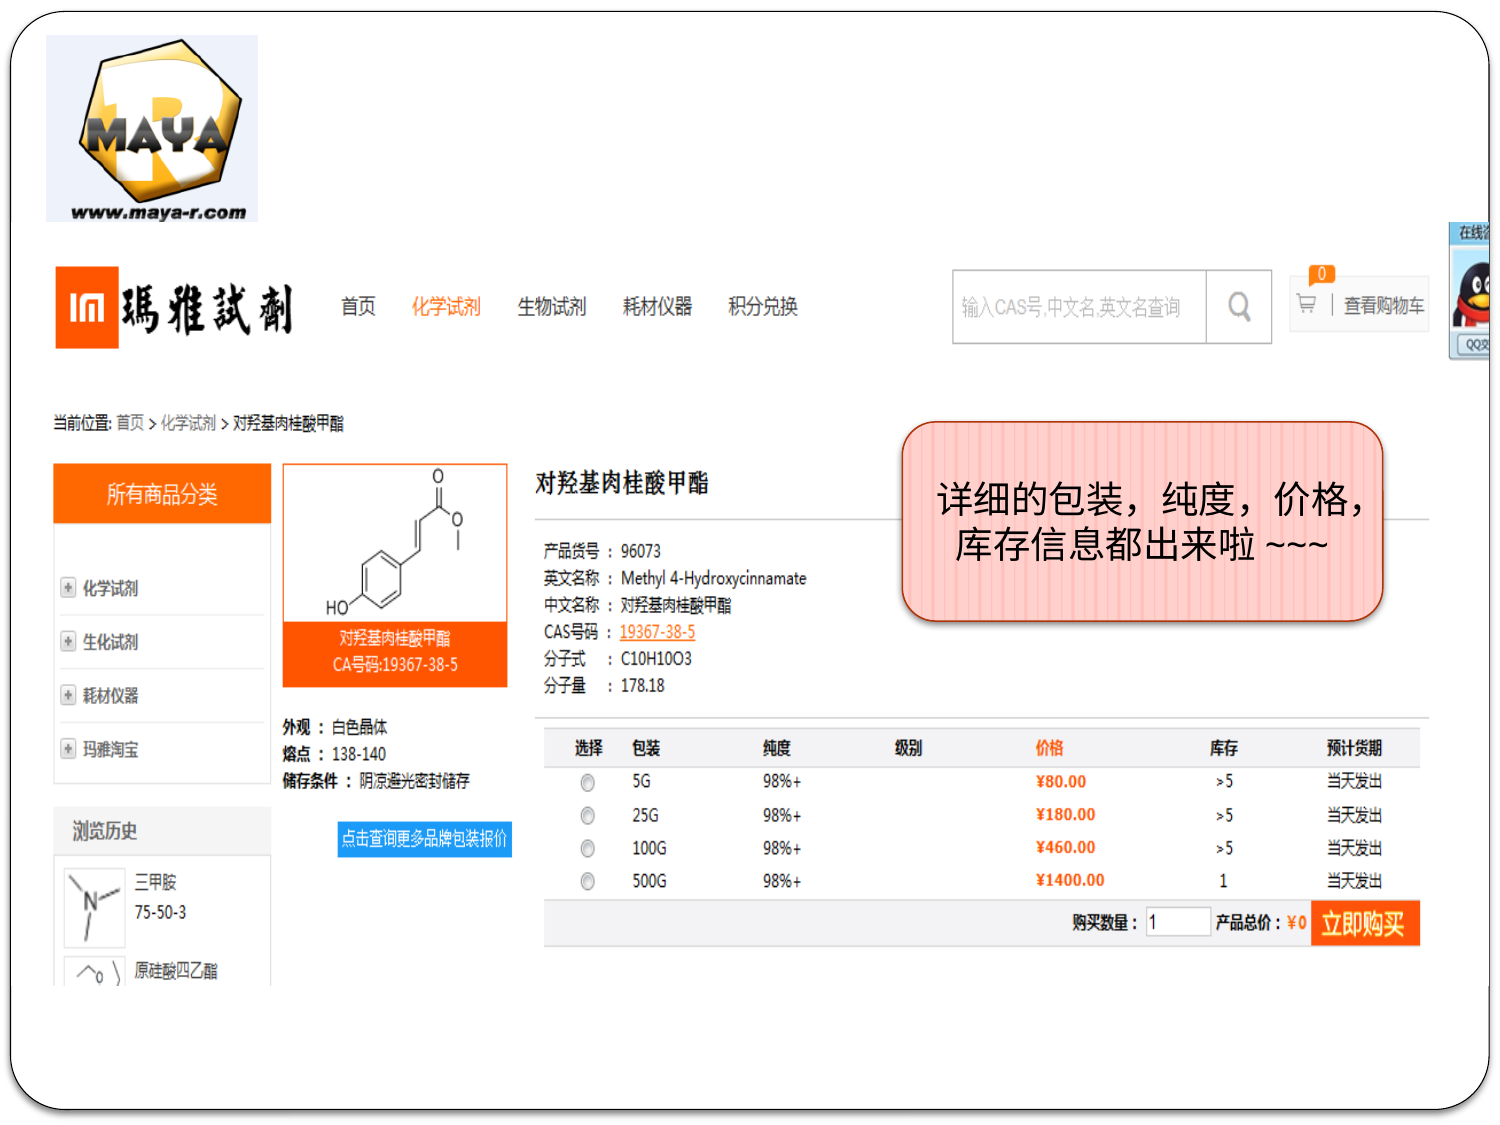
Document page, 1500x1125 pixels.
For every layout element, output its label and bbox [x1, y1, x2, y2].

picture [11, 35, 1490, 987]
